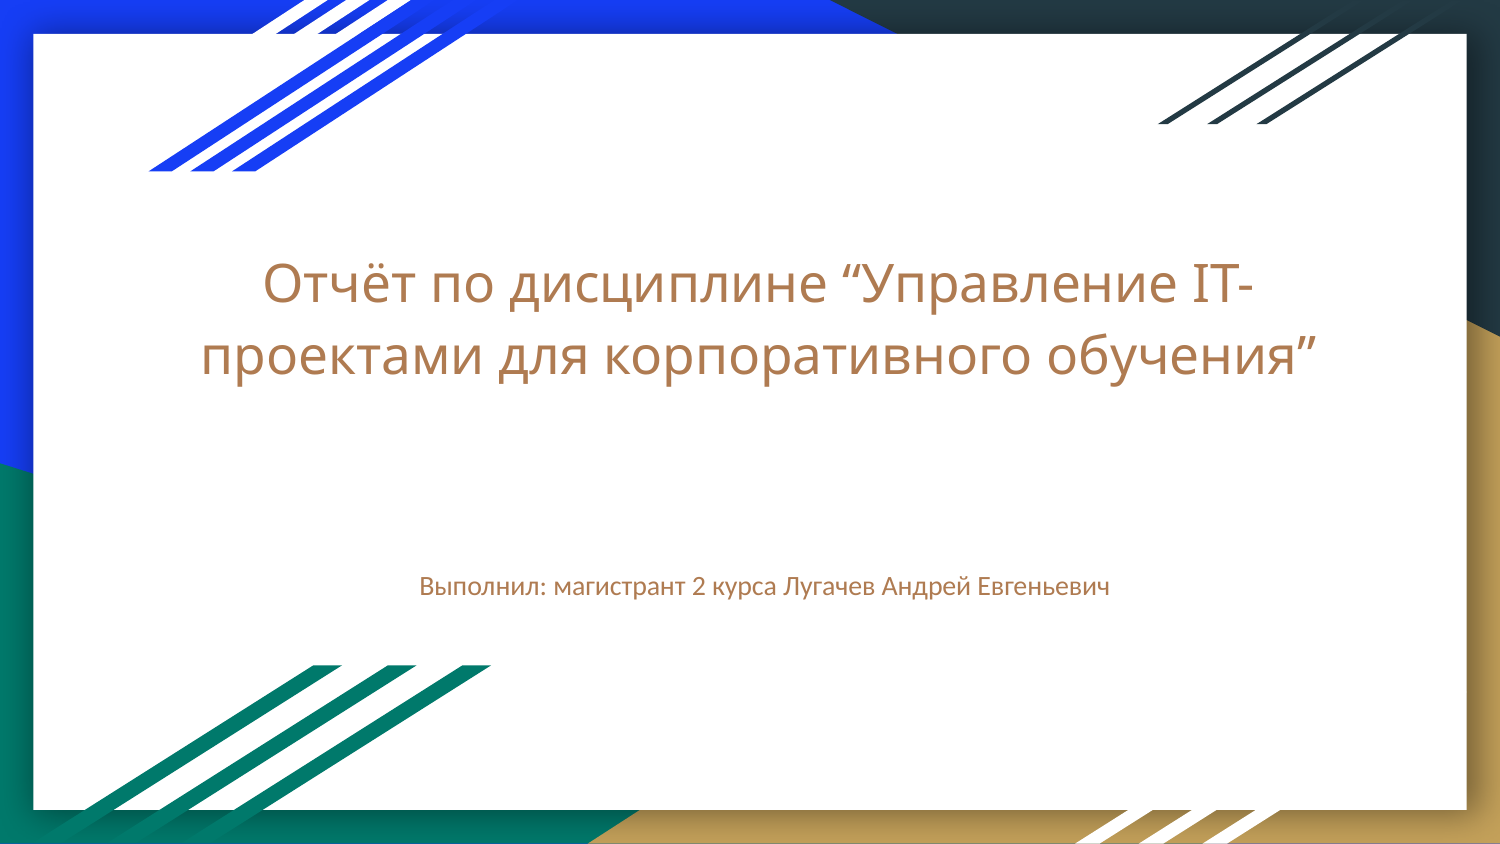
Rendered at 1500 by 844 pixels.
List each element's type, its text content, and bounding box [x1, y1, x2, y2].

title Отчёт по дисциплине “Управление IT-проектами для корпоративного обучения” [179, 199, 1337, 437]
subtitle Выполнил: магистрант 2 курса Лугачев Андрей Евгеньевич [244, 559, 1285, 646]
